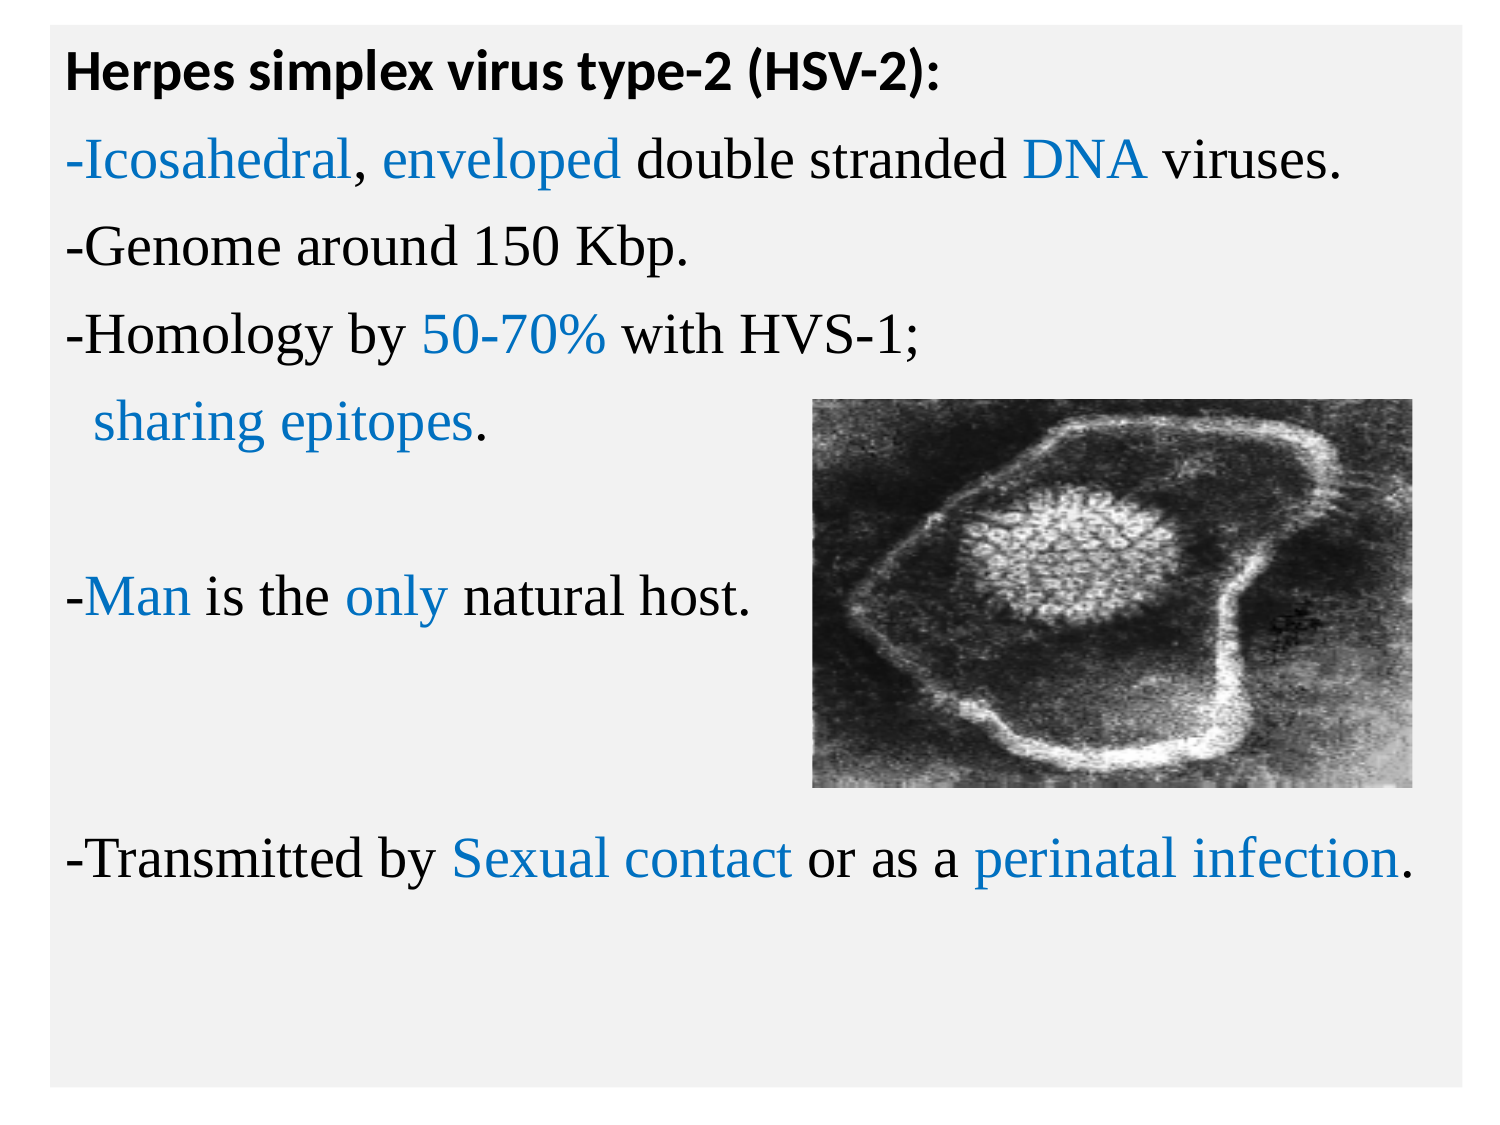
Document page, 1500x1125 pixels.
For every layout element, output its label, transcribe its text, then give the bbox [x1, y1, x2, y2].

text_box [812, 399, 1413, 788]
title n [37, 24, 45, 38]
subtitle Herpes simplex virus type-2 (HSV-2): -Icosahedral, enveloped double stranded DNA viruses. -Genome around 150 Kbp. -Homology by 50-70% with HVS-1; sharing epitopes. -Man is the only natural host. -Transmitted by Sexual contact or as a perinatal infection. [50, 24, 1463, 1088]
